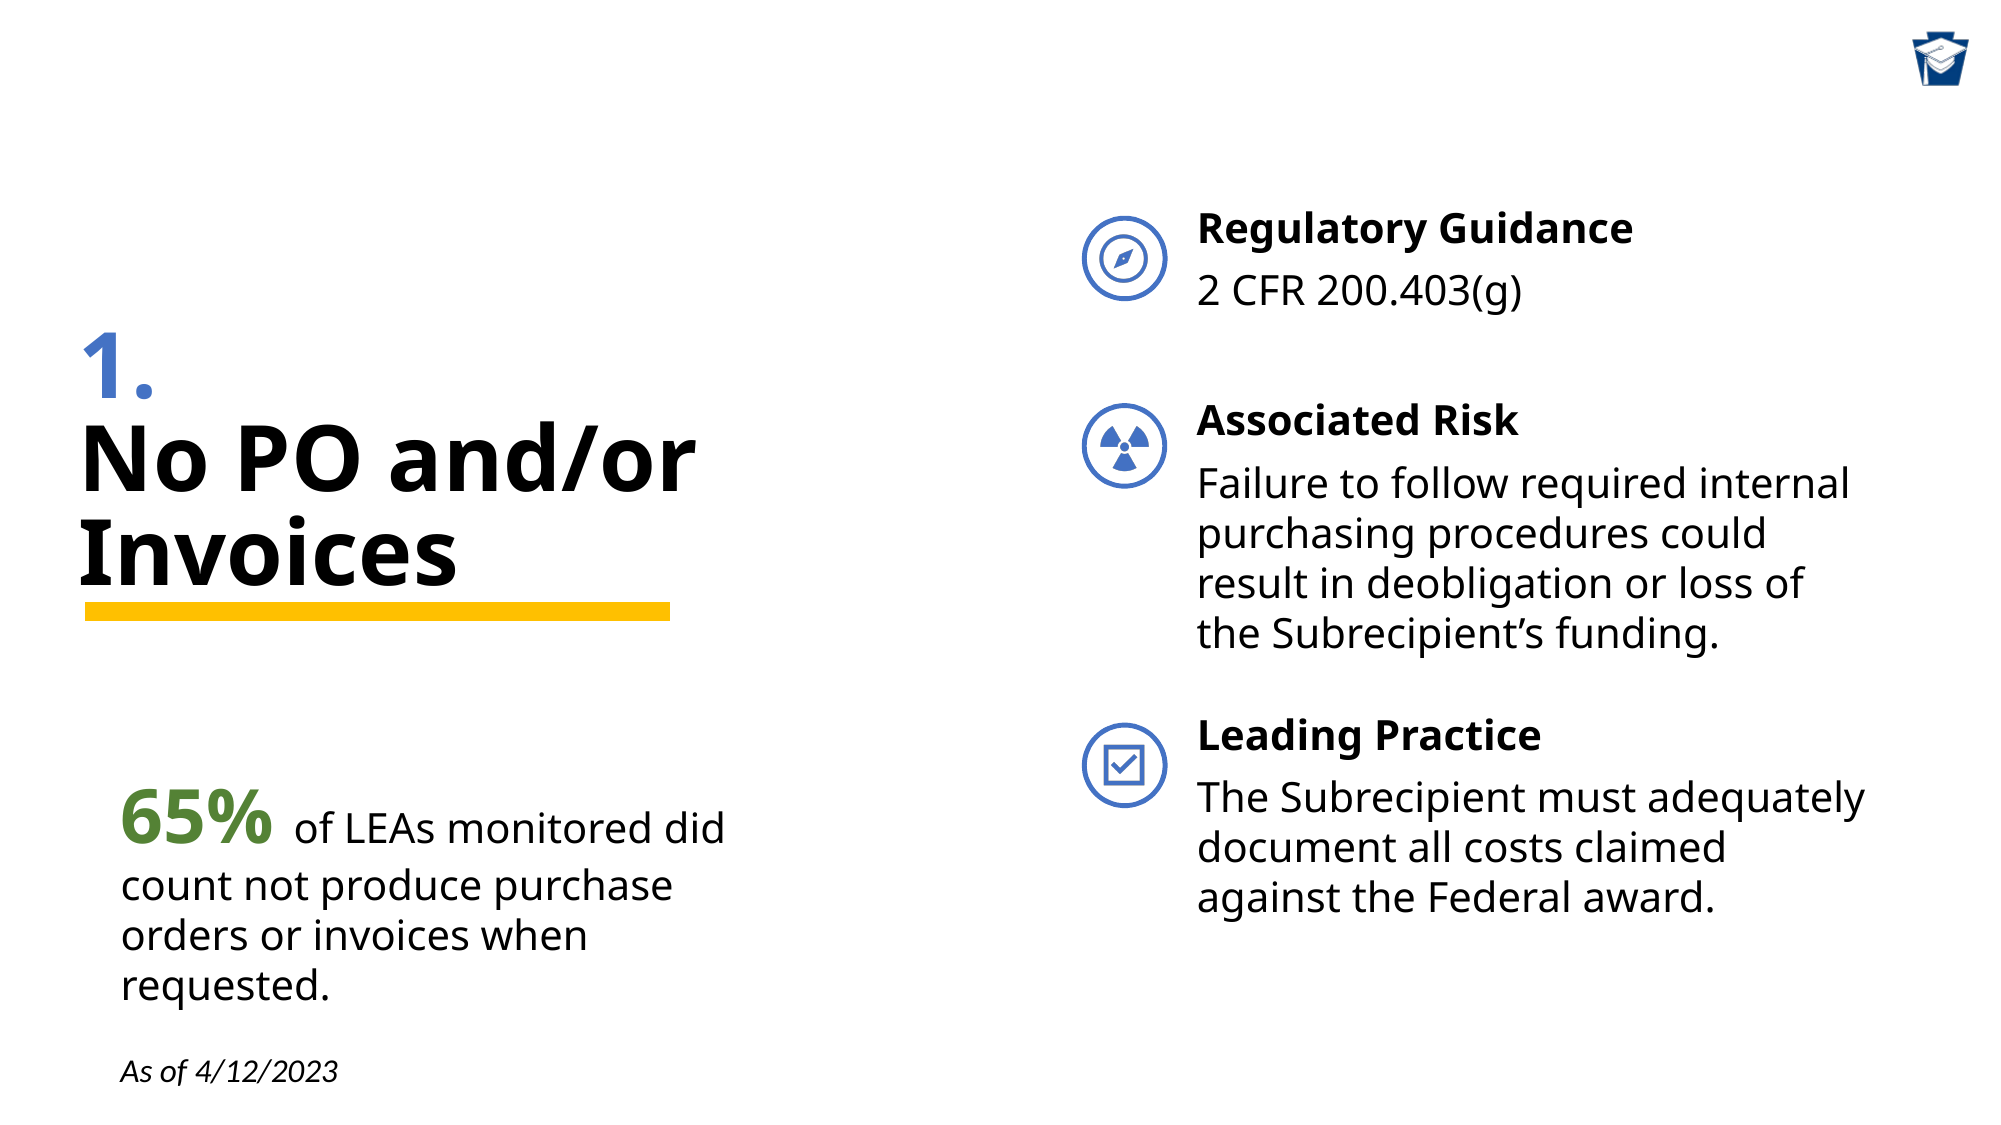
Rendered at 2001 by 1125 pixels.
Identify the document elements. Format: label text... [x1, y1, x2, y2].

text_box 65% of LEAs monitored did count not produce purchase orders or invoices when requested. [105, 761, 754, 1017]
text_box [1081, 386, 1892, 667]
picture [1904, 21, 1977, 93]
text_box As of 4/12/2023 [105, 1042, 405, 1097]
title 1. No PO and/or Invoices [64, 315, 729, 612]
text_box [1081, 701, 1895, 931]
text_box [1081, 194, 1895, 323]
